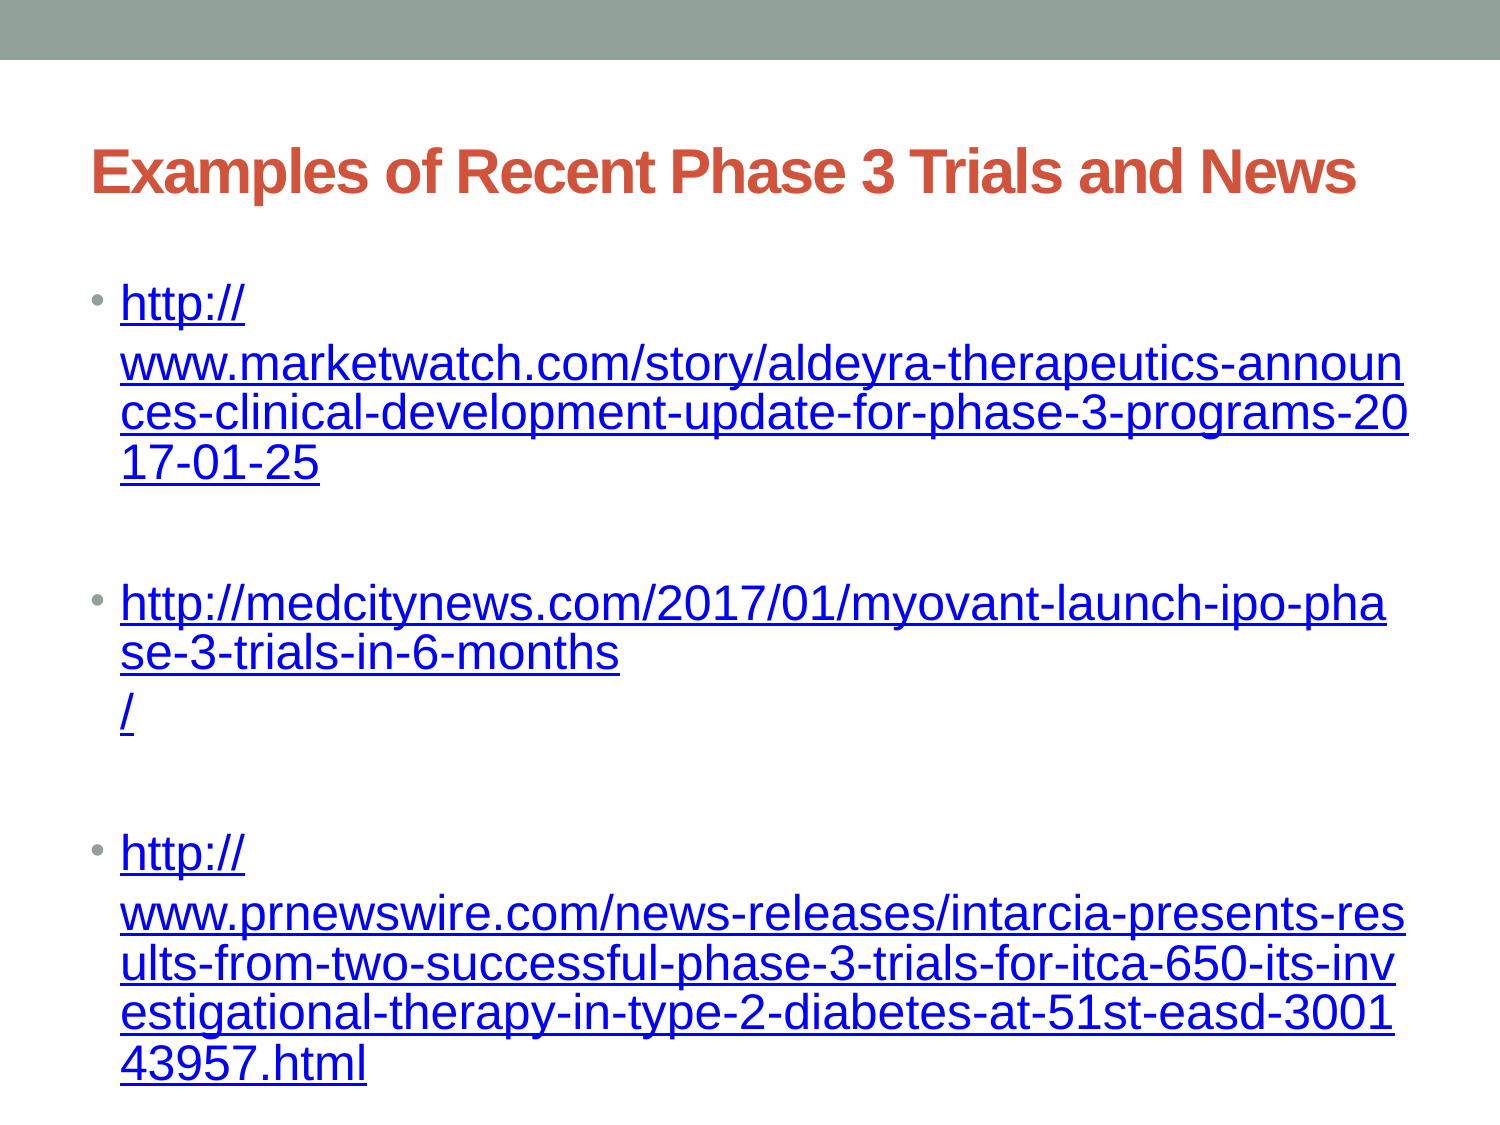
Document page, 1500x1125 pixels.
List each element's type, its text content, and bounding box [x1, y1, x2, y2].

list http://www.marketwatch.com/story/aldeyra-therapeutics-announces-clinical-development-update-for-phase-3-programs-2017-01-25 http://medcitynews.com/2017/01/myovant-launch-ipo-phase-3-trials-in-6-months/ http://www.prnewswire.com/news-releases/intarcia-presents-results-from-two-successful-phase-3-trials-for-itca-650-its-investigational-therapy-in-type-2-diabetes-at-51st-easd-300143957.html [75, 262, 1425, 1063]
title Examples of Recent Phase 3 Trials and News [75, 87, 1425, 250]
